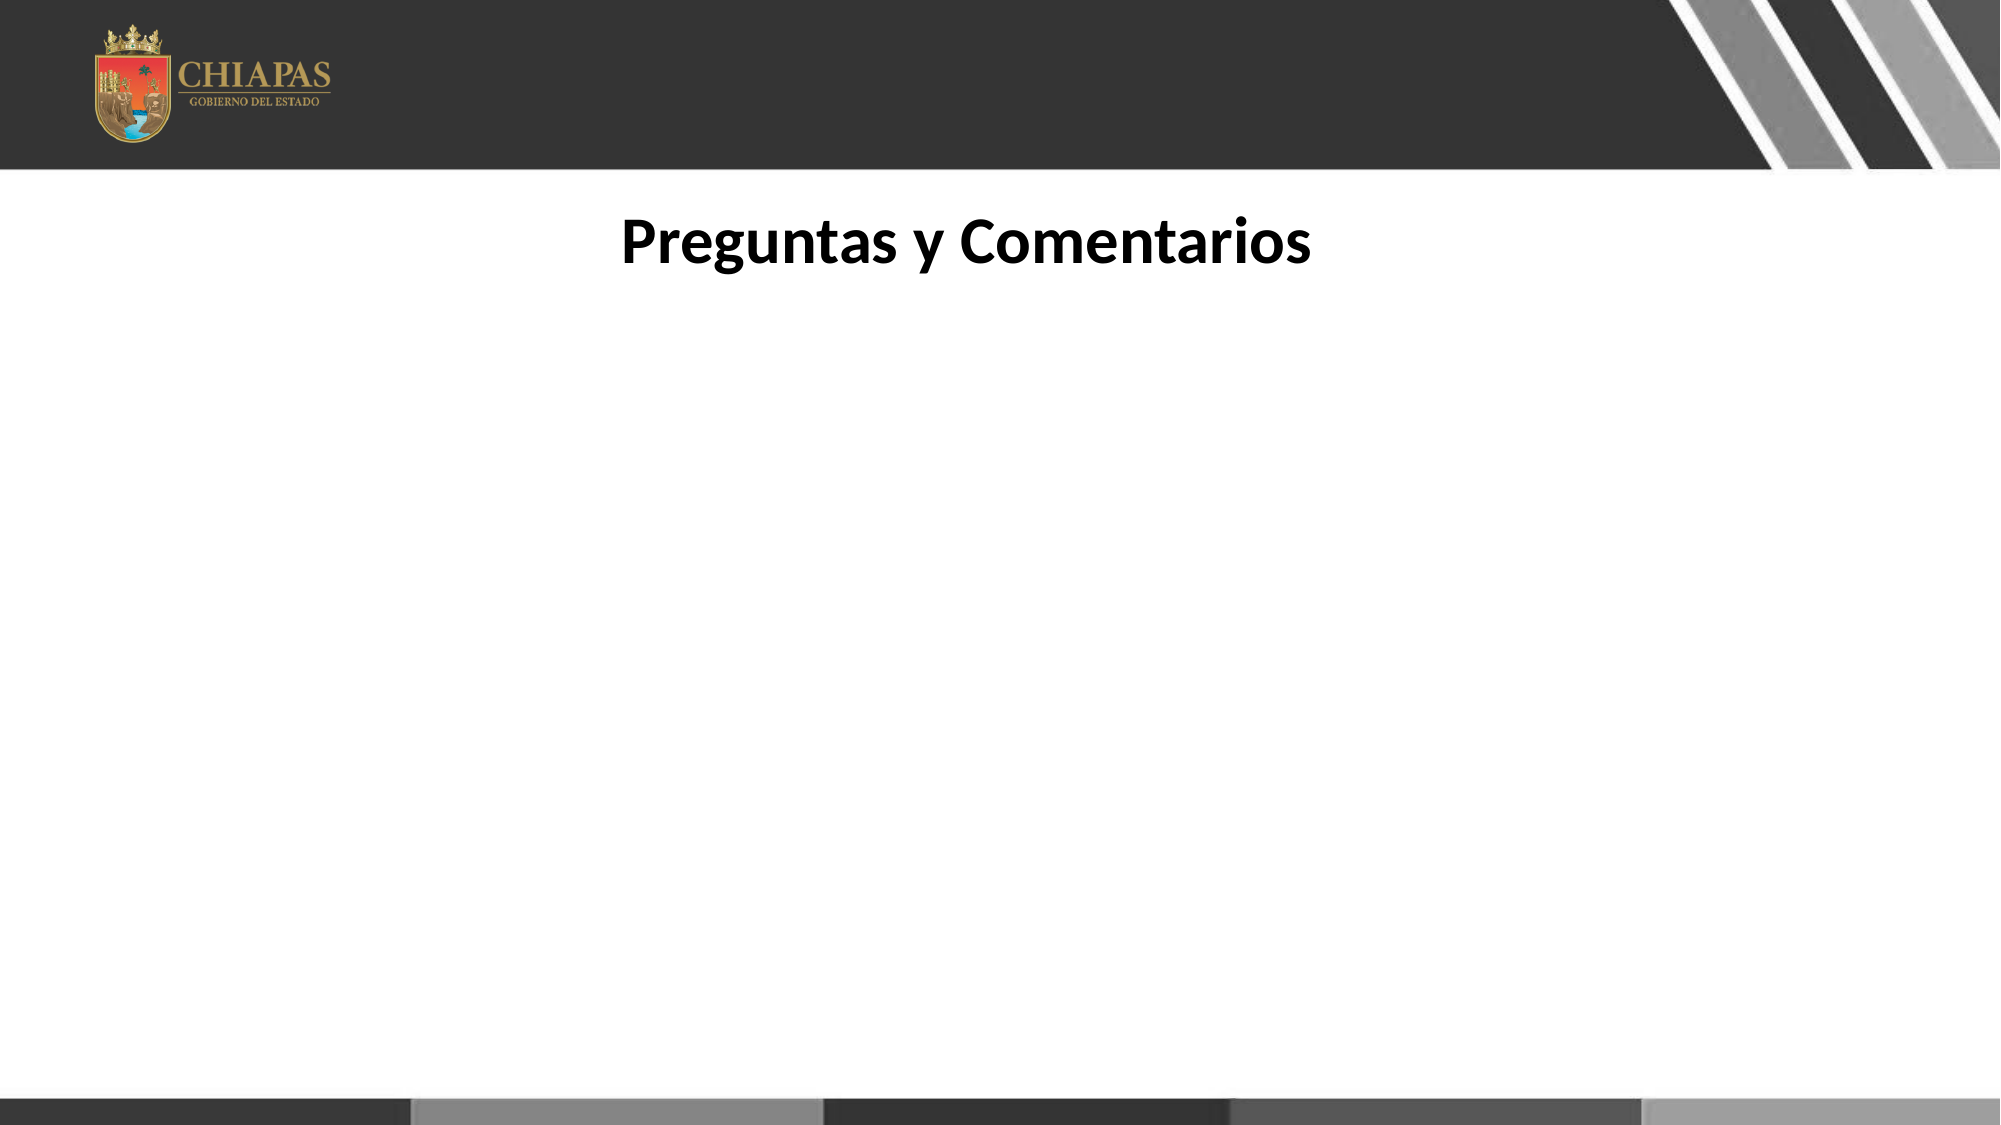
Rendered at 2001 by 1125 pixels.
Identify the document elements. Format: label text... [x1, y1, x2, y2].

picture [89, 19, 337, 148]
text_box Preguntas y Comentarios [501, 190, 1434, 284]
